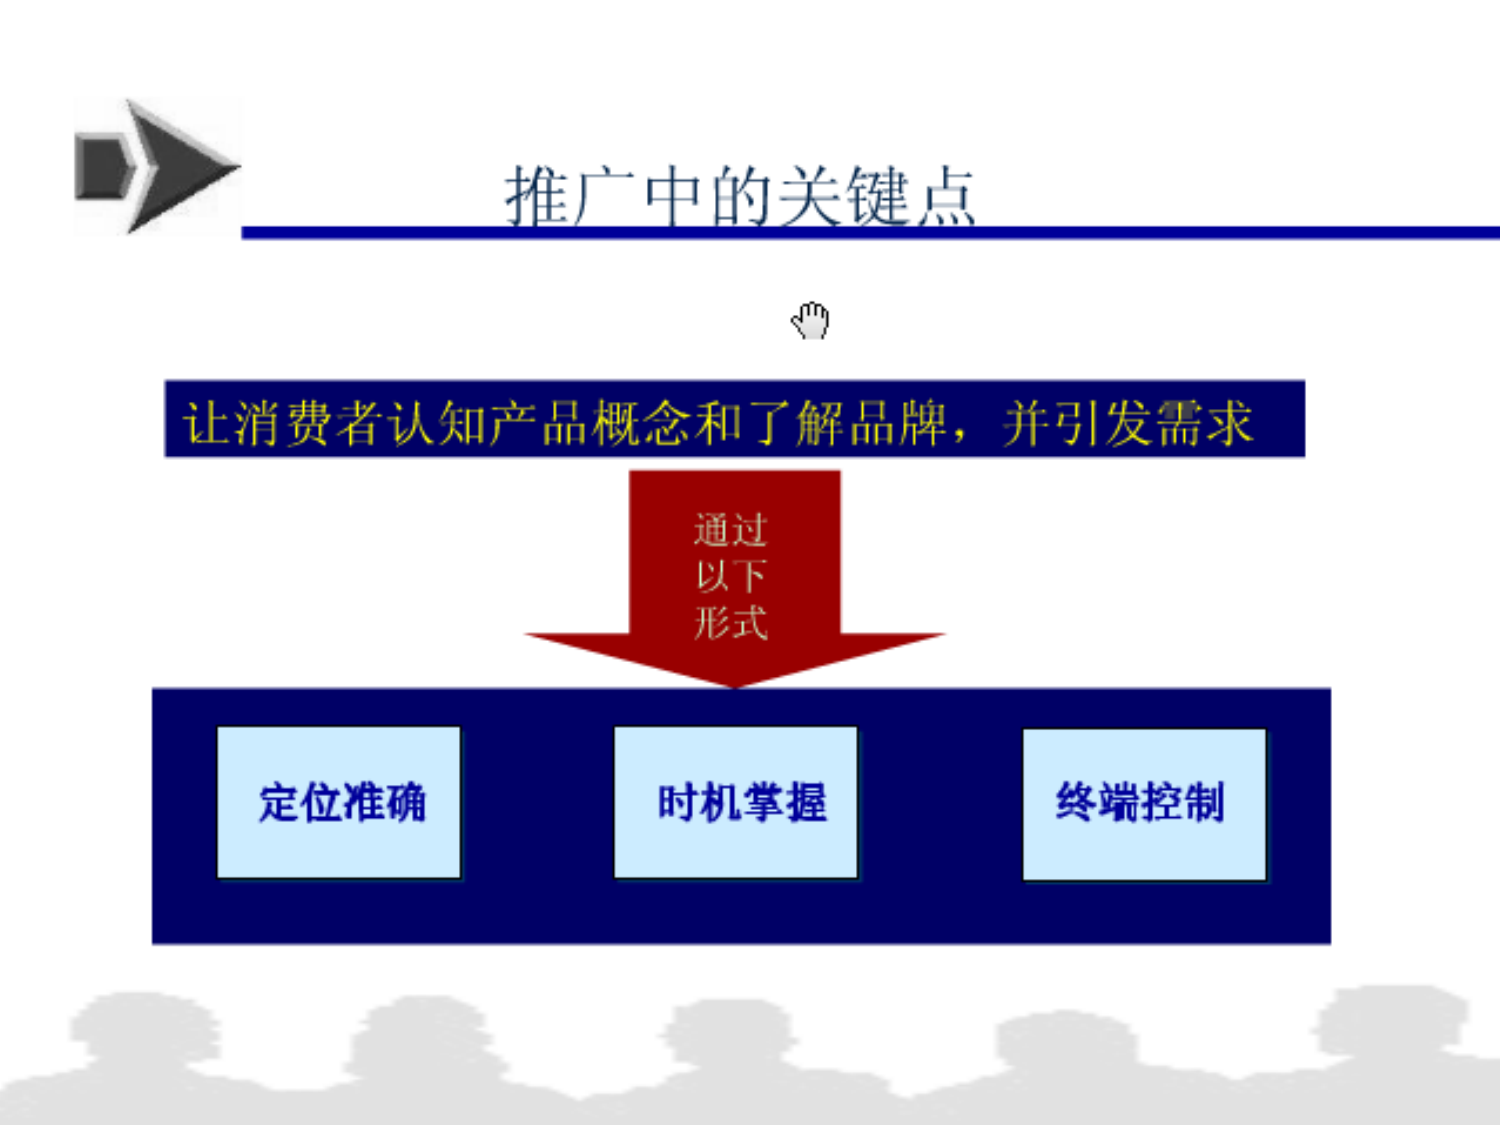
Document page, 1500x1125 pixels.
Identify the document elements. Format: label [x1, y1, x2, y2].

list [0, 0, 1500, 1125]
